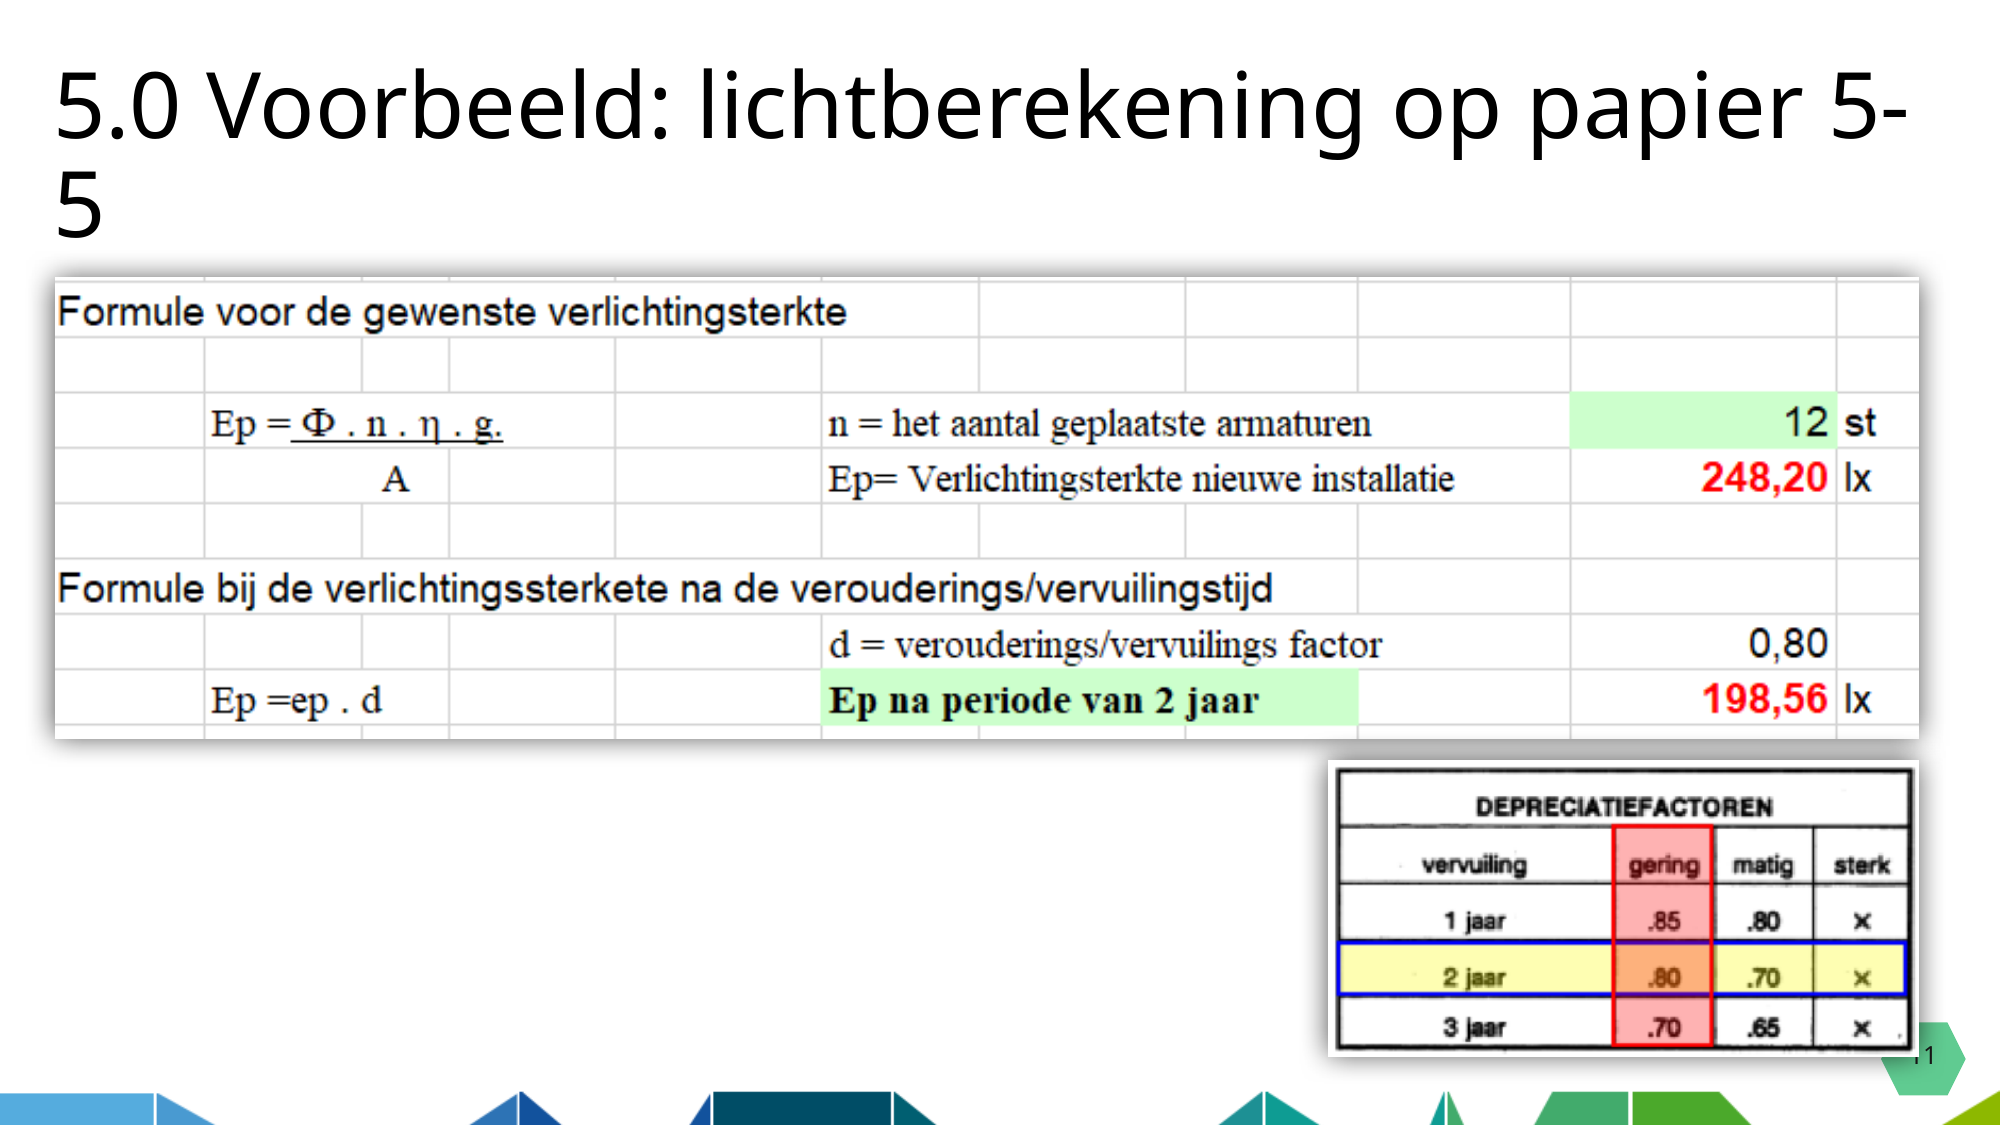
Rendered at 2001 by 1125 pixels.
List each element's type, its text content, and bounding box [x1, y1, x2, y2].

title 5.0 Voorbeeld: lichtberekening op papier 5-5 [38, 38, 1962, 278]
picture [0, 1086, 2000, 1125]
picture [1328, 760, 1919, 1057]
slide_number 11 [1884, 1026, 1962, 1087]
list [55, 277, 1919, 739]
